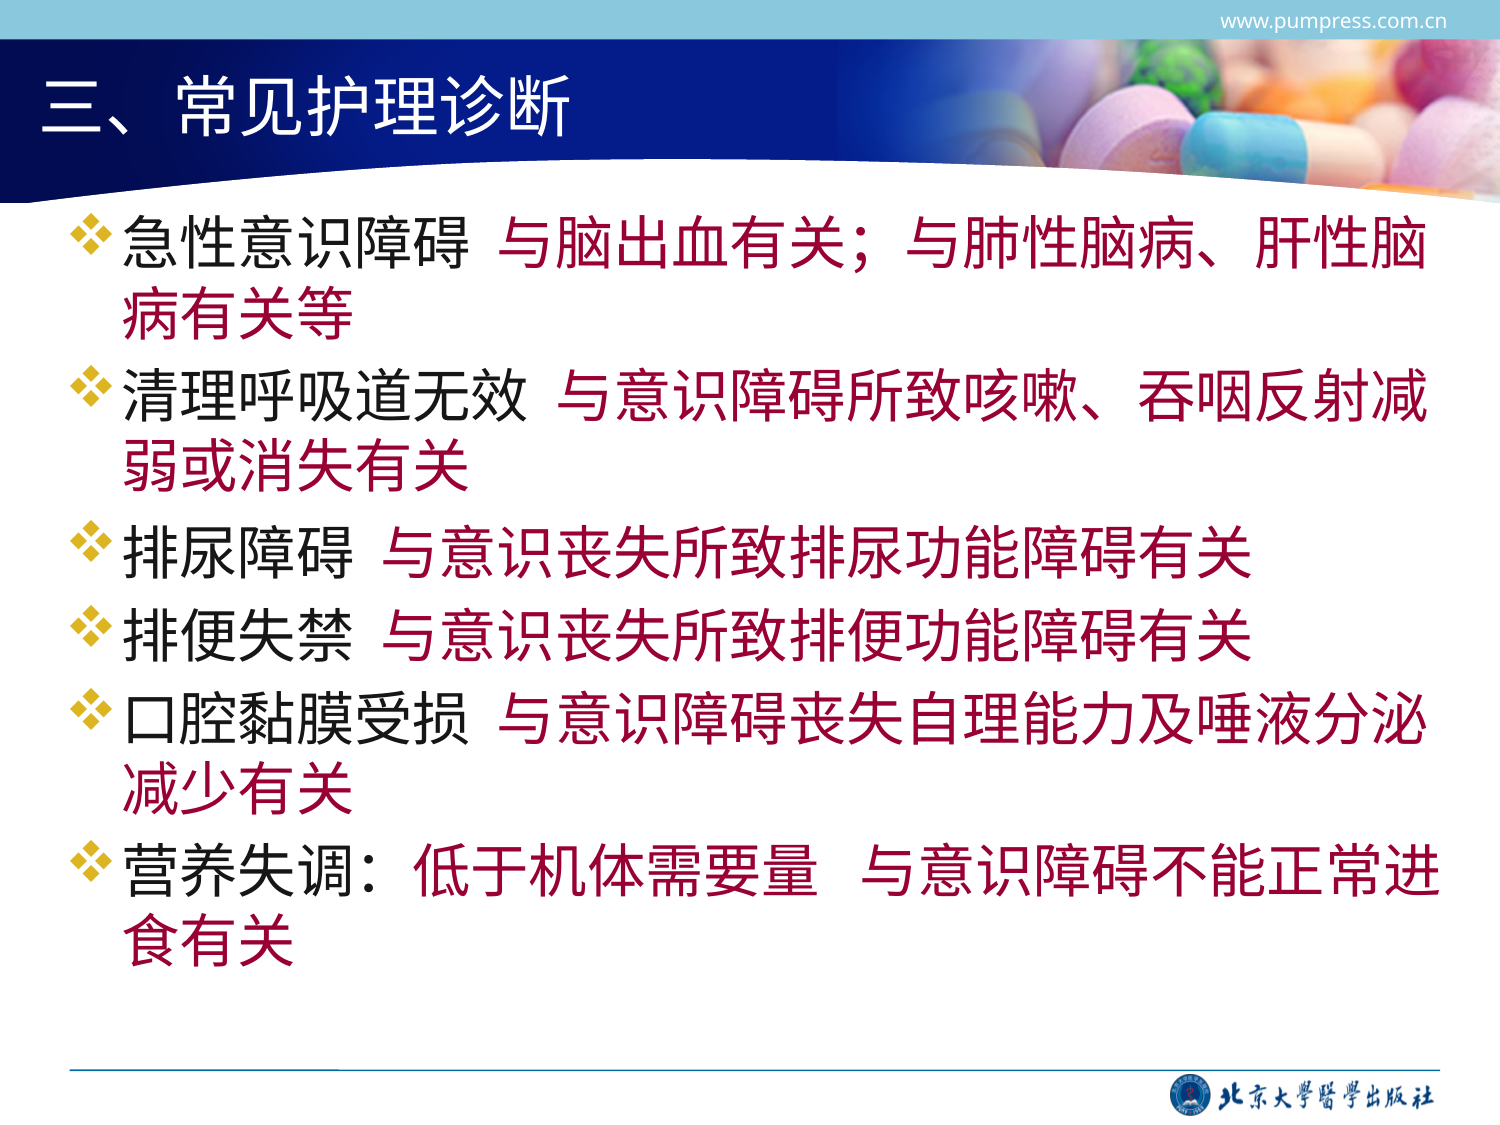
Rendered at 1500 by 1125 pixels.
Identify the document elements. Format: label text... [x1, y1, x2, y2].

list 急性意识障碍 与脑出血有关；与肺性脑病、肝性脑病有关等 清理呼吸道无效 与意识障碍所致咳嗽、吞咽反射减弱或消失有关 排尿障碍 与意识丧失所致排尿功能障碍有关 排便失禁 与意识丧失所致排便功能障碍有关 口腔黏膜受损 与意识障碍丧失自理能力及唾液分泌减少有关 营养失调：低于机体需要量 与意识障碍不能正常进食有关 [49, 198, 1463, 1026]
picture [1170, 1074, 1436, 1118]
slide_number www.pumpress.com.cn [1024, 0, 1463, 38]
picture [0, 40, 1500, 203]
title 三、常见护理诊断 [23, 58, 1349, 152]
